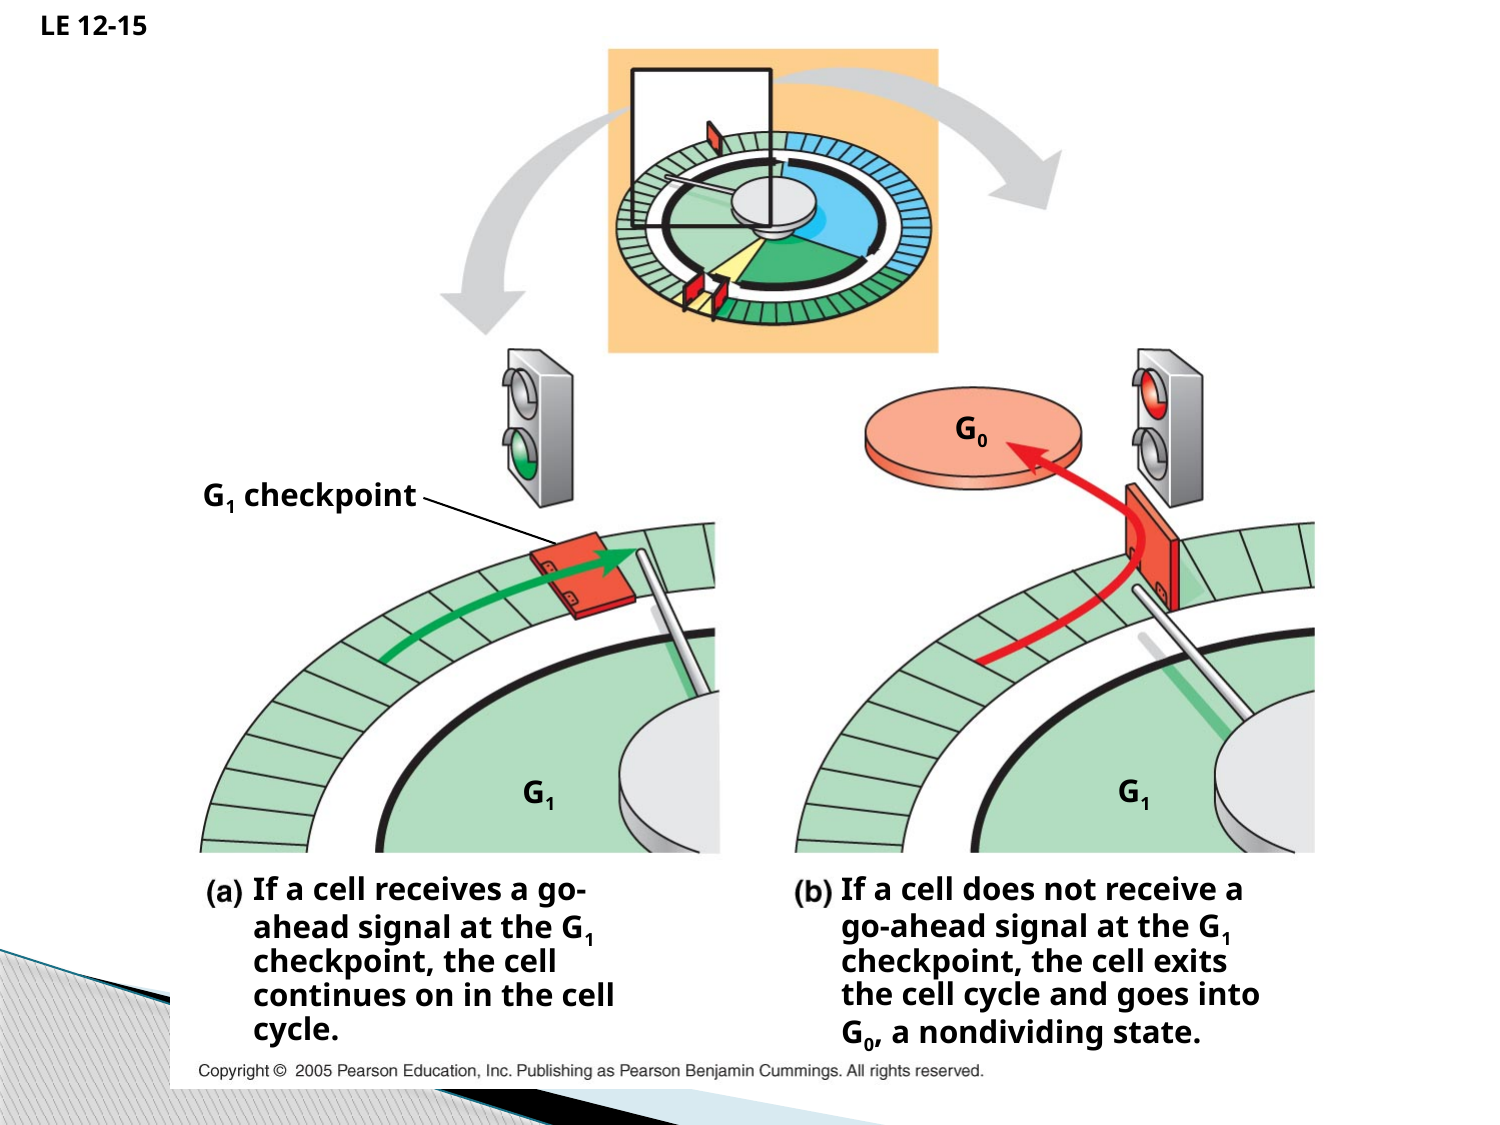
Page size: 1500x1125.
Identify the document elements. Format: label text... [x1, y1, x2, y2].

picture [169, 36, 1330, 1089]
text_box LE 12-15 [24, 0, 350, 50]
